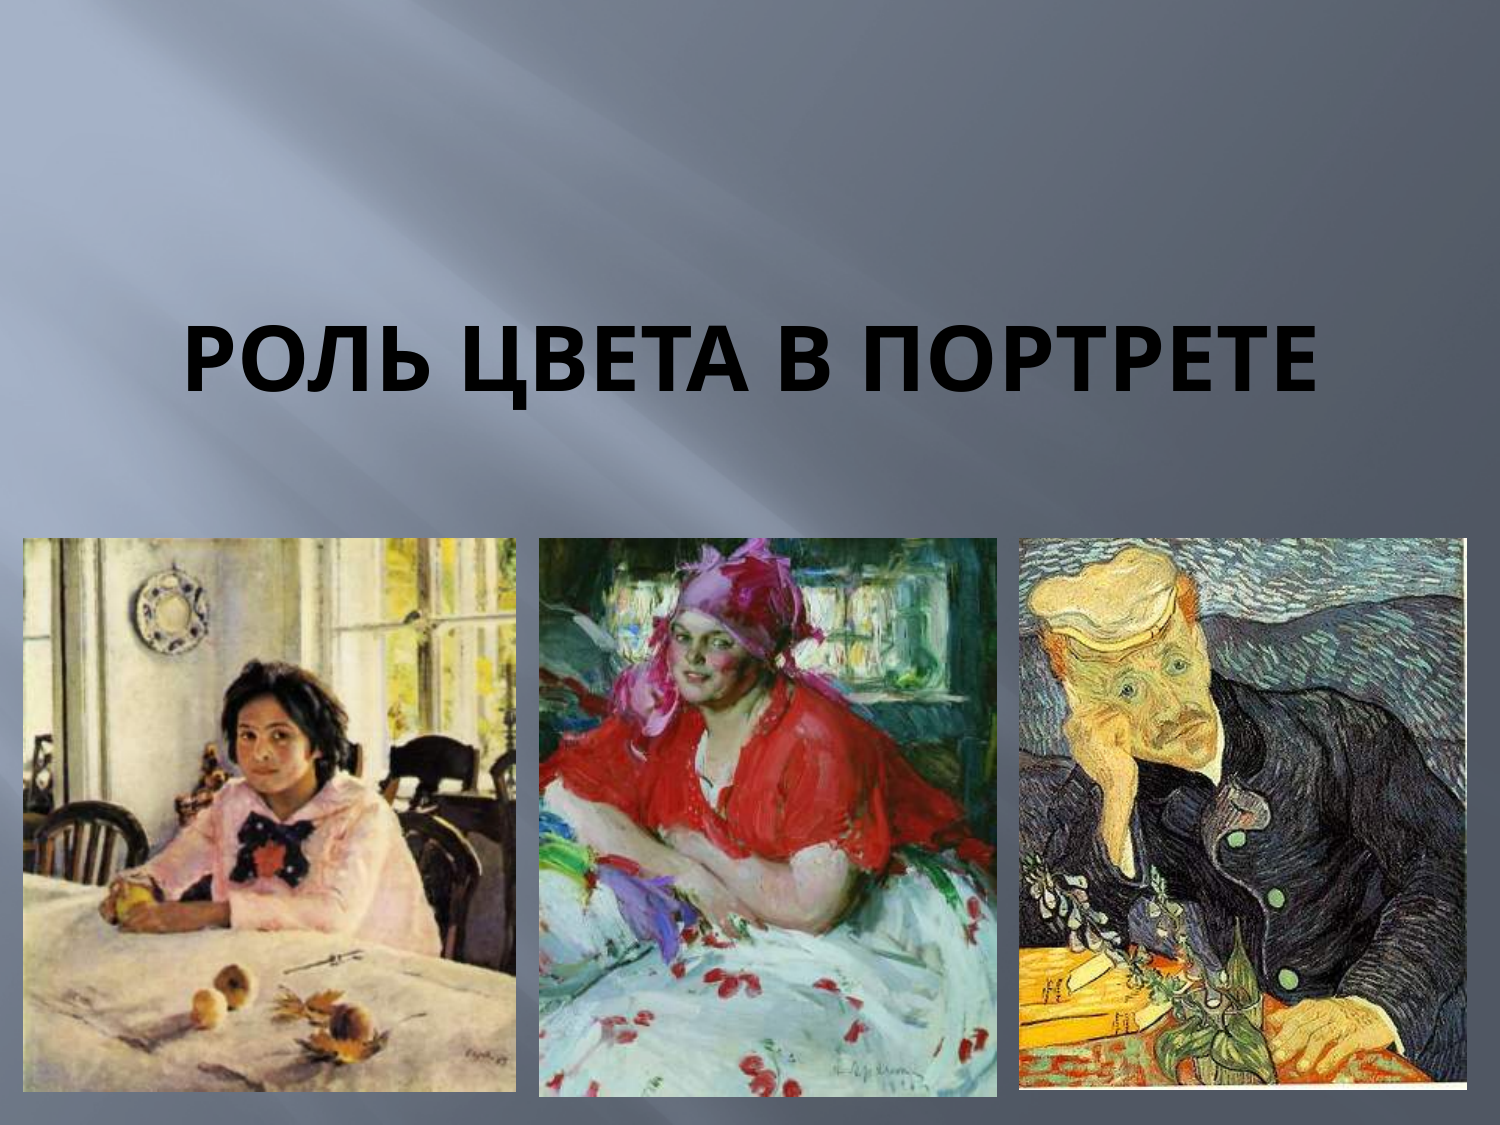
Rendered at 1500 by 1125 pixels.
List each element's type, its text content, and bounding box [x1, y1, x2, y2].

picture [538, 538, 997, 1097]
picture [23, 538, 516, 1093]
picture [1018, 538, 1468, 1091]
title РОЛЬ ЦВЕТА В ПОРТРЕТЕ [117, 210, 1385, 411]
